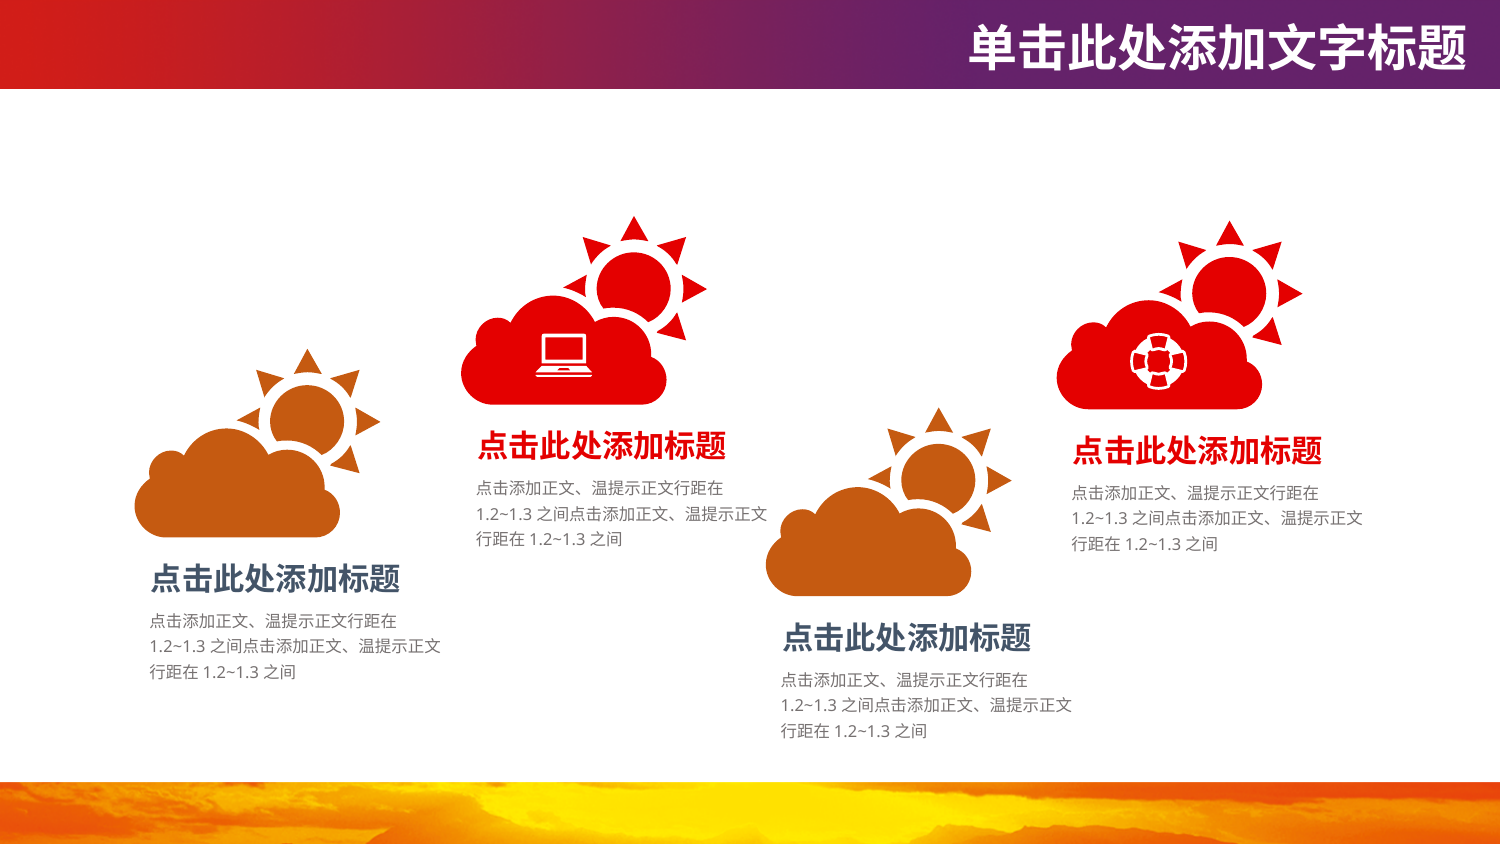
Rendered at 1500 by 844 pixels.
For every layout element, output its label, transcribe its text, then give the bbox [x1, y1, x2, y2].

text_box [134, 348, 381, 538]
picture [0, 0, 1500, 89]
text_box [461, 215, 708, 405]
text_box 点击此处添加标题 [1058, 423, 1338, 477]
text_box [1056, 220, 1303, 410]
text_box 点击此处添加标题 [136, 552, 416, 605]
picture [0, 783, 1500, 844]
text_box 点击添加正文、温提示正文行距在1.2~1.3之间点击添加正文、温提示正文行距在1.2~1.3之间 [134, 597, 472, 690]
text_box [765, 407, 1012, 597]
text_box 点击此处添加标题 [462, 419, 743, 472]
text_box 点击添加正文、温提示正文行距在1.2~1.3之间点击添加正文、温提示正文行距在1.2~1.3之间 [1056, 469, 1394, 562]
text_box 点击添加正文、温提示正文行距在1.2~1.3之间点击添加正文、温提示正文行距在1.2~1.3之间 [461, 464, 765, 557]
text_box 点击此处添加标题 [767, 610, 1047, 664]
text_box 点击添加正文、温提示正文行距在1.2~1.3之间点击添加正文、温提示正文行距在1.2~1.3之间 [765, 656, 1103, 748]
